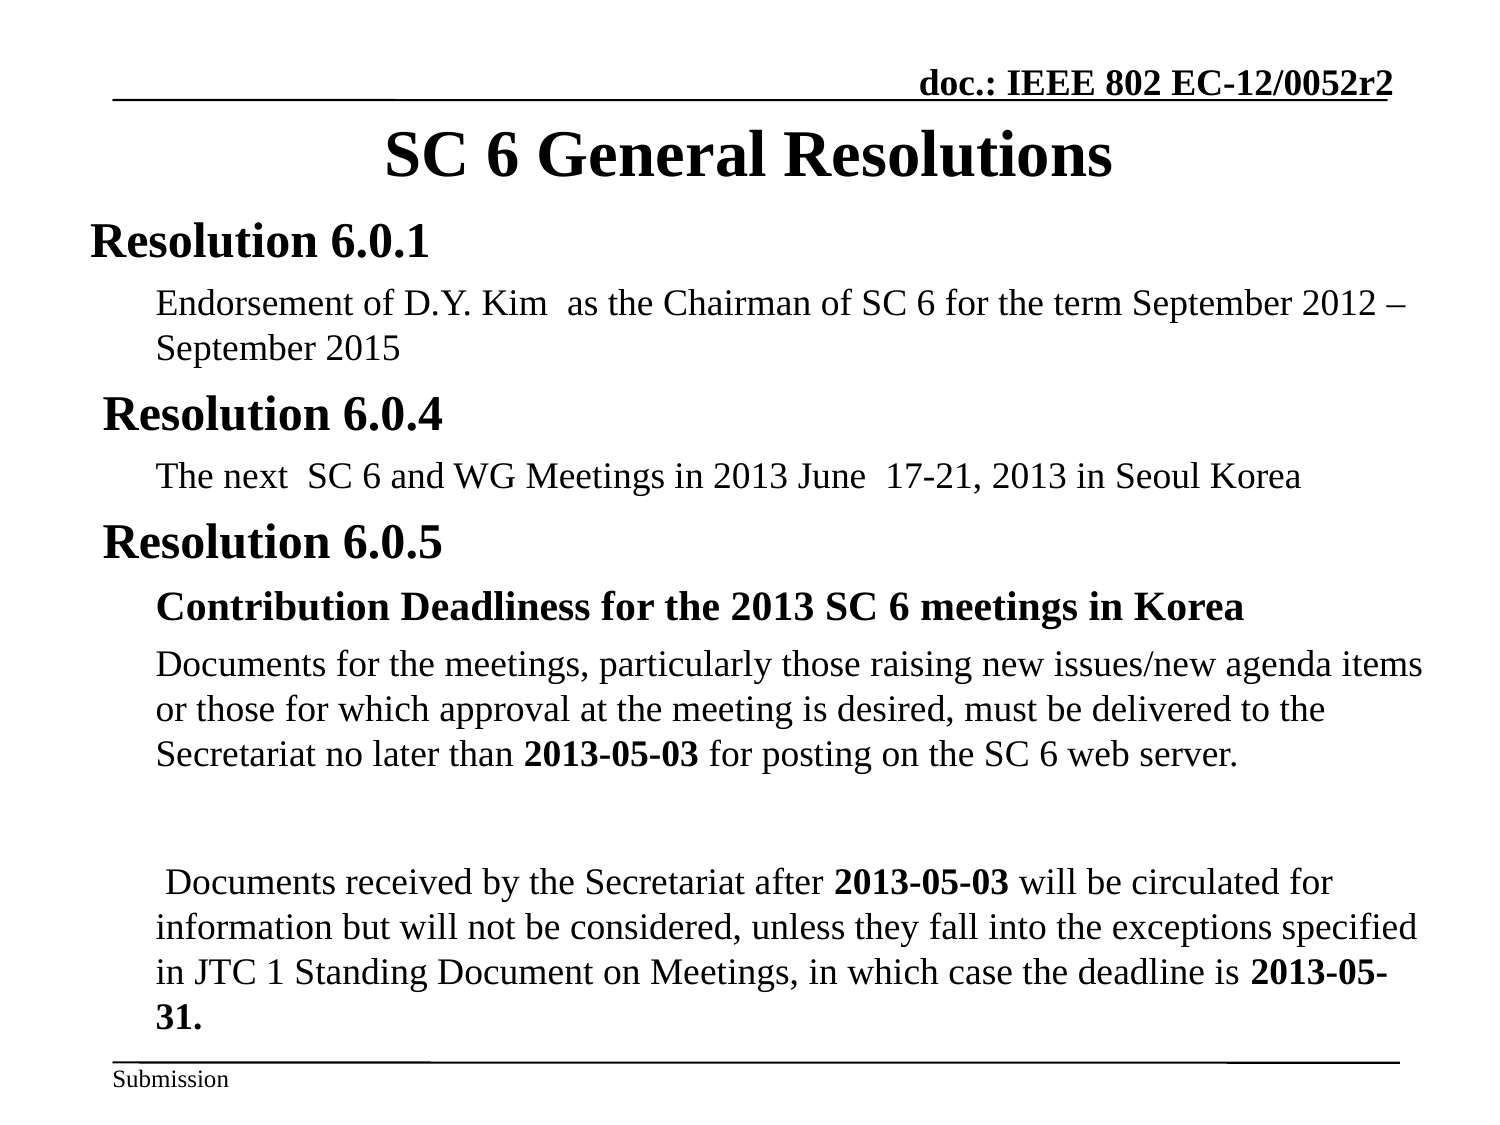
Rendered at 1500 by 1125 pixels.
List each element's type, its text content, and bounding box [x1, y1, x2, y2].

title SC 6 General Resolutions [112, 99, 1388, 199]
list Resolution 6.0.1 Endorsement of D.Y. Kim as the Chairman of SC 6 for the term September 2012 – September 2015 Resolution 6.0.4 The next SC 6 and WG Meetings in 2013 June 17-21, 2013 in Seoul Korea Resolution 6.0.5 Contribution Deadliness for the 2013 SC 6 meetings in Korea Documents for the meetings, particularly those raising new issues/new agenda items or those for which approval at the meeting is desired, must be delivered to the Secretariat no later than 2013-05-03 for posting on the SC 6 web server. Documents received by the Secretariat after 2013-05-03 will be circulated for information but will not be considered, unless they fall into the exceptions specified in JTC 1 Standing Document on Meetings, in which case the deadline is 2013-05-31. [74, 199, 1451, 1051]
